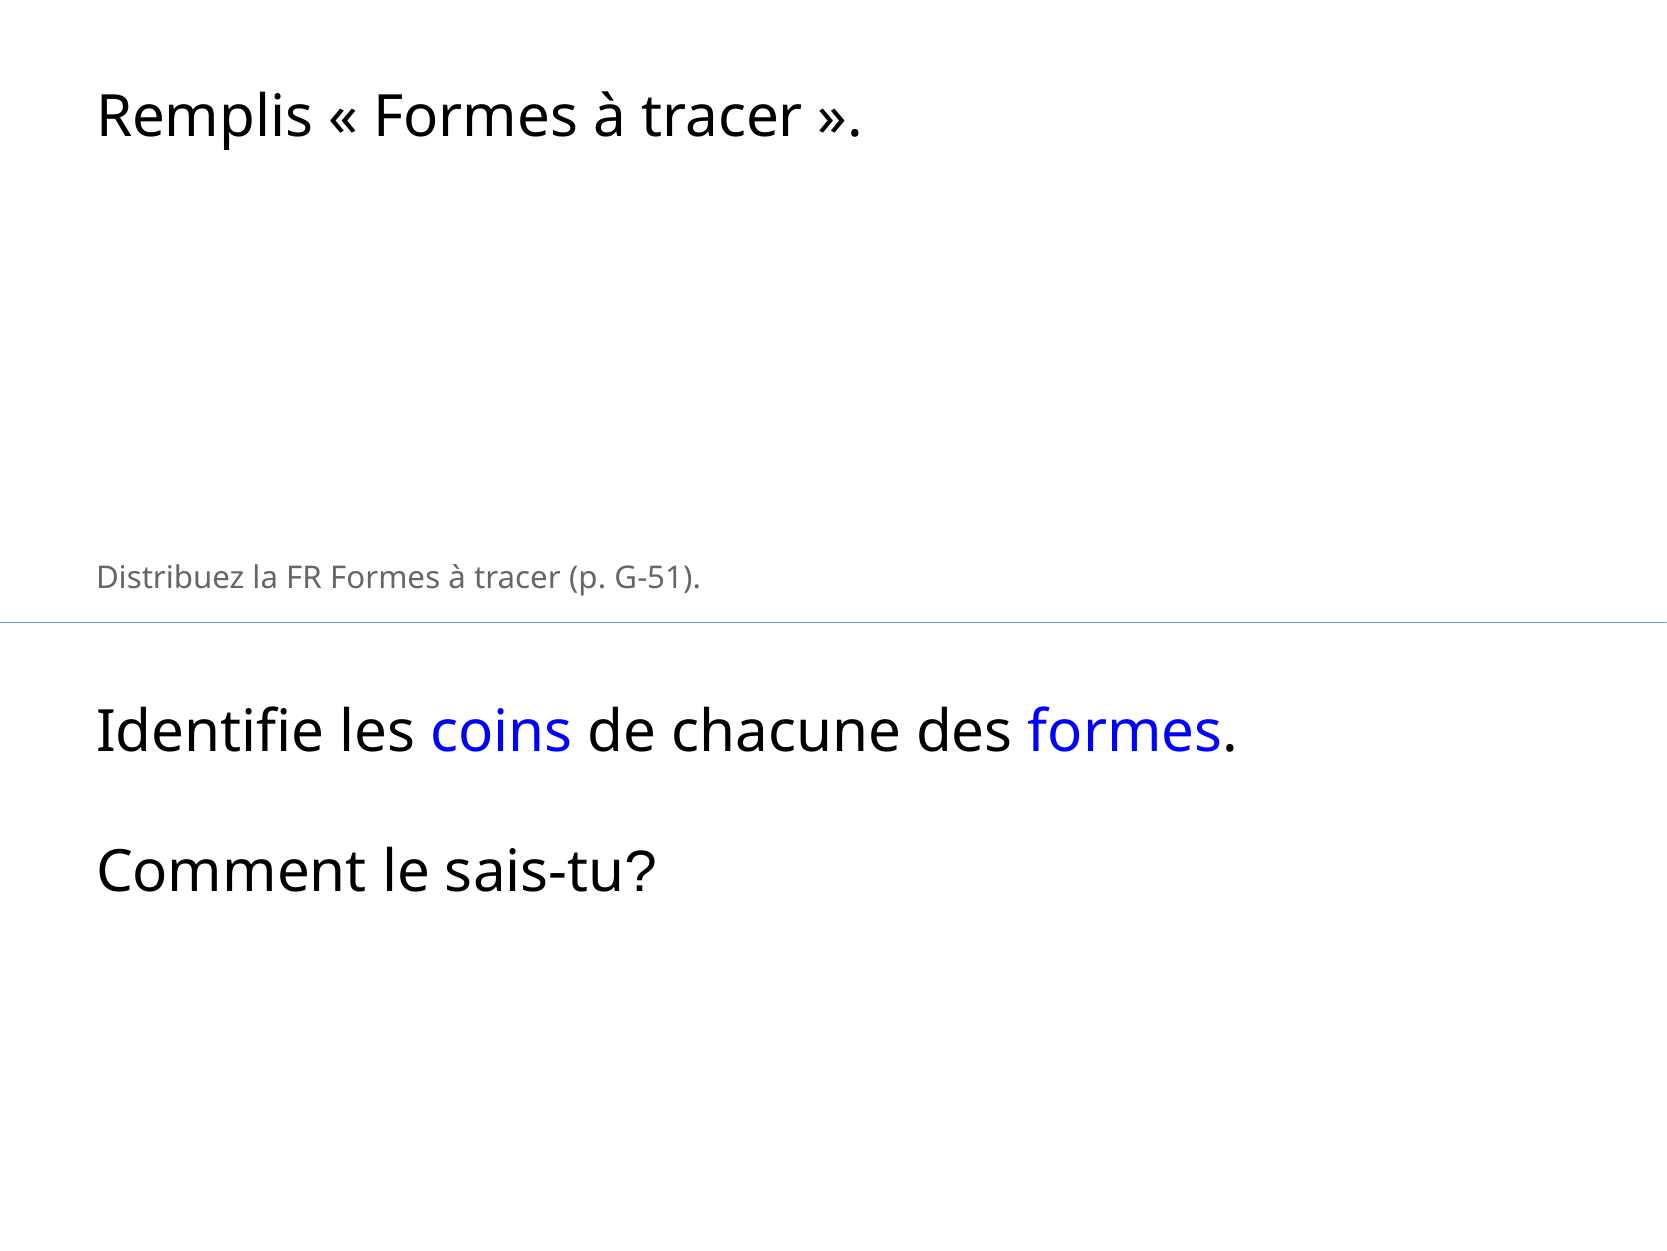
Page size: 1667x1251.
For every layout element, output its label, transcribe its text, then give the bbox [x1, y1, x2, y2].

text_box Identifie les coins de chacune des formes. Comment le sais-tu? [81, 685, 1476, 911]
text_box Remplis « Formes à tracer ». [81, 70, 901, 156]
text_box Distribuez la FR Formes à tracer (p. G-51). [81, 549, 1026, 603]
